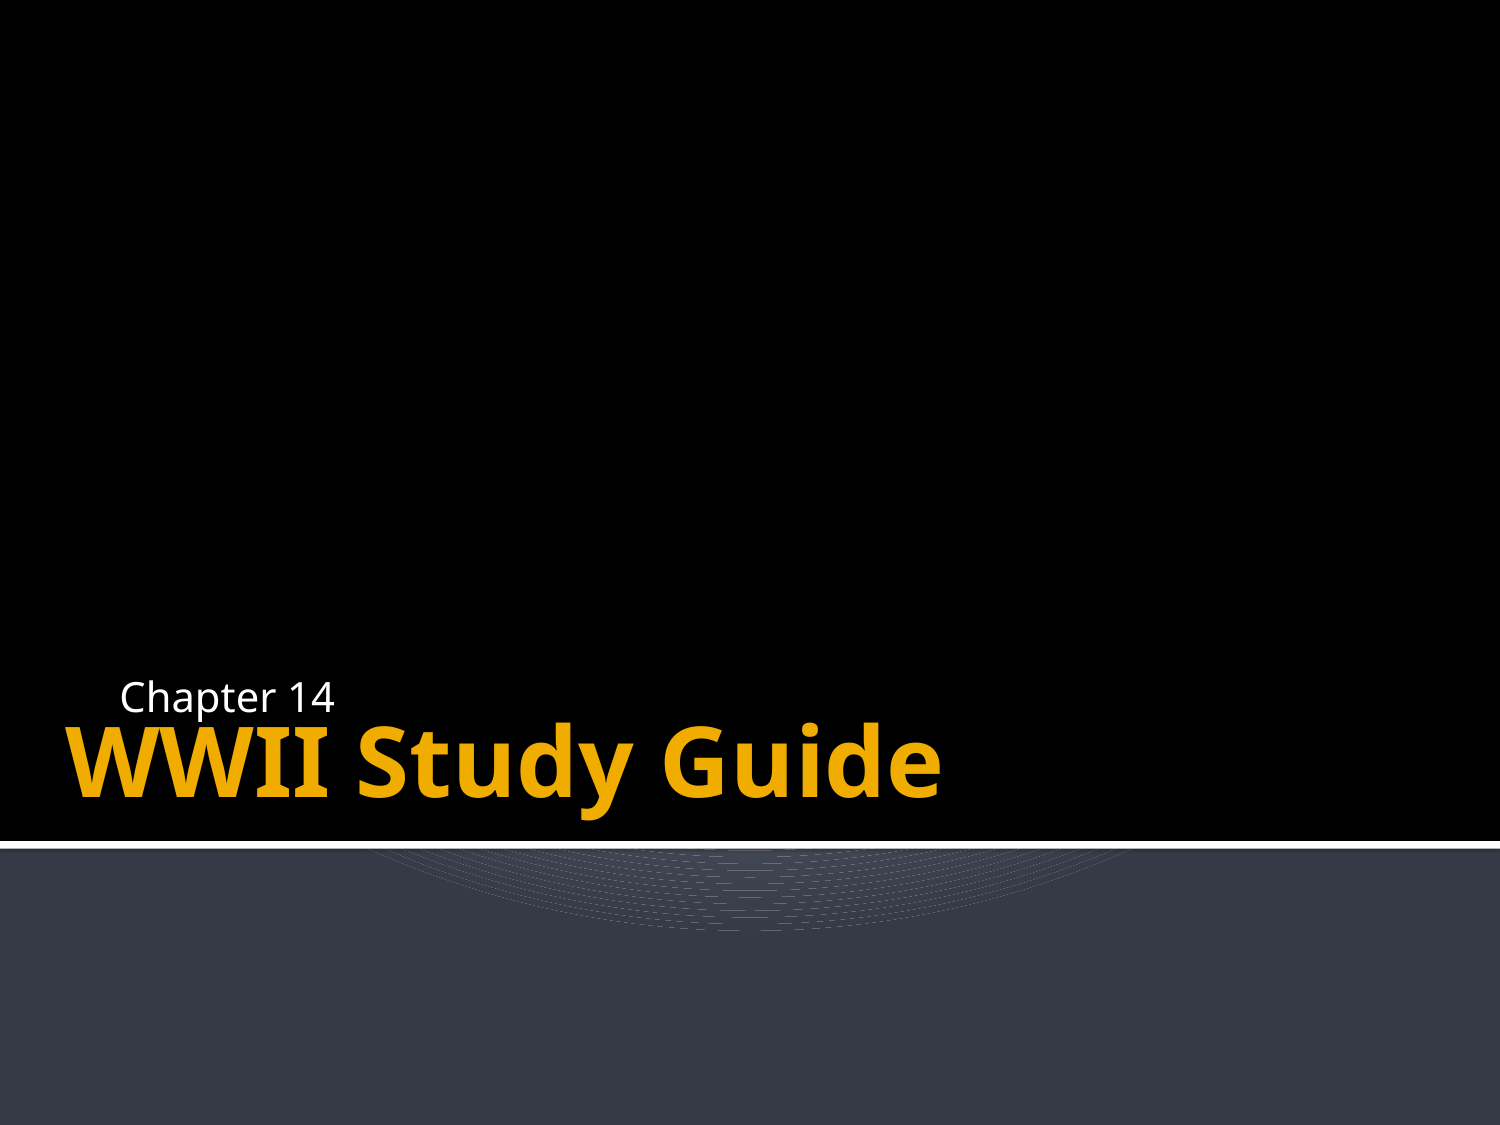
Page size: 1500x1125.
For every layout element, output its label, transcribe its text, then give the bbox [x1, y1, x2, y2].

title WWII Study Guide [50, 699, 1375, 975]
subtitle Chapter 14 [99, 474, 1425, 721]
